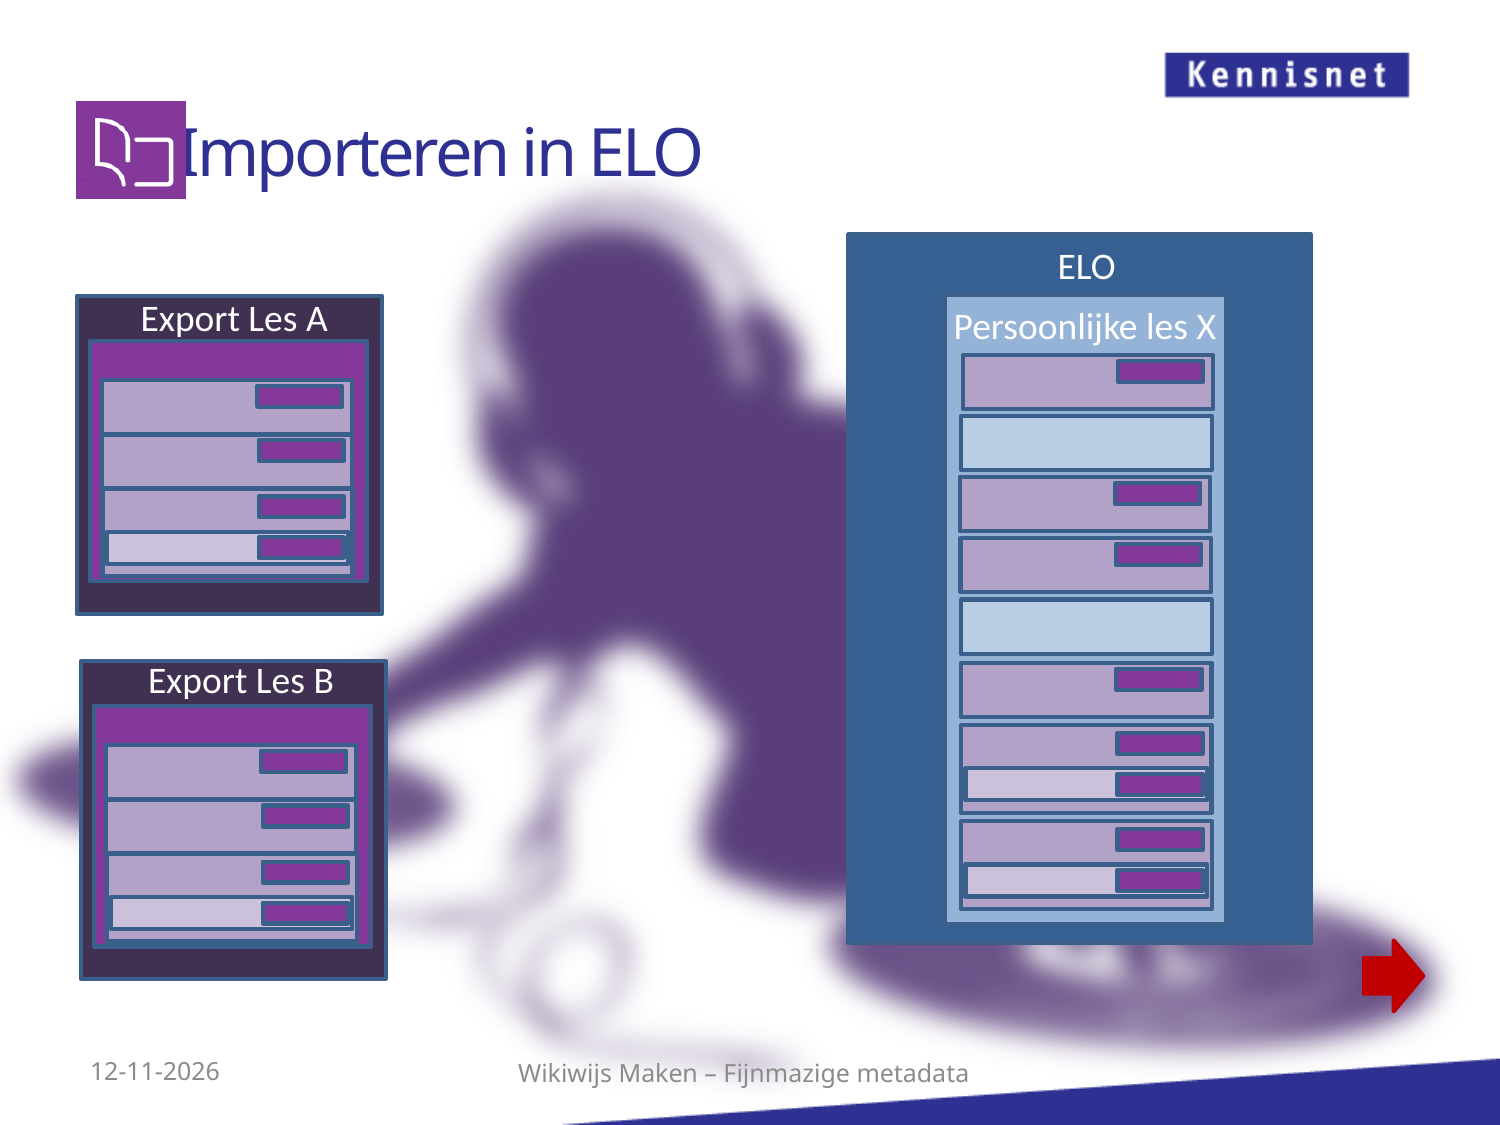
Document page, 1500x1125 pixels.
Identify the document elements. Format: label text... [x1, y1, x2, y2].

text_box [959, 476, 1211, 532]
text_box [75, 648, 407, 980]
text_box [68, 285, 401, 615]
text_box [960, 539, 1212, 593]
picture [0, 0, 1500, 1125]
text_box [962, 354, 1214, 410]
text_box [960, 724, 1212, 814]
title Importeren in ELO [74, 55, 1426, 170]
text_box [960, 662, 1212, 718]
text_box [919, 294, 1251, 924]
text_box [960, 821, 1212, 910]
